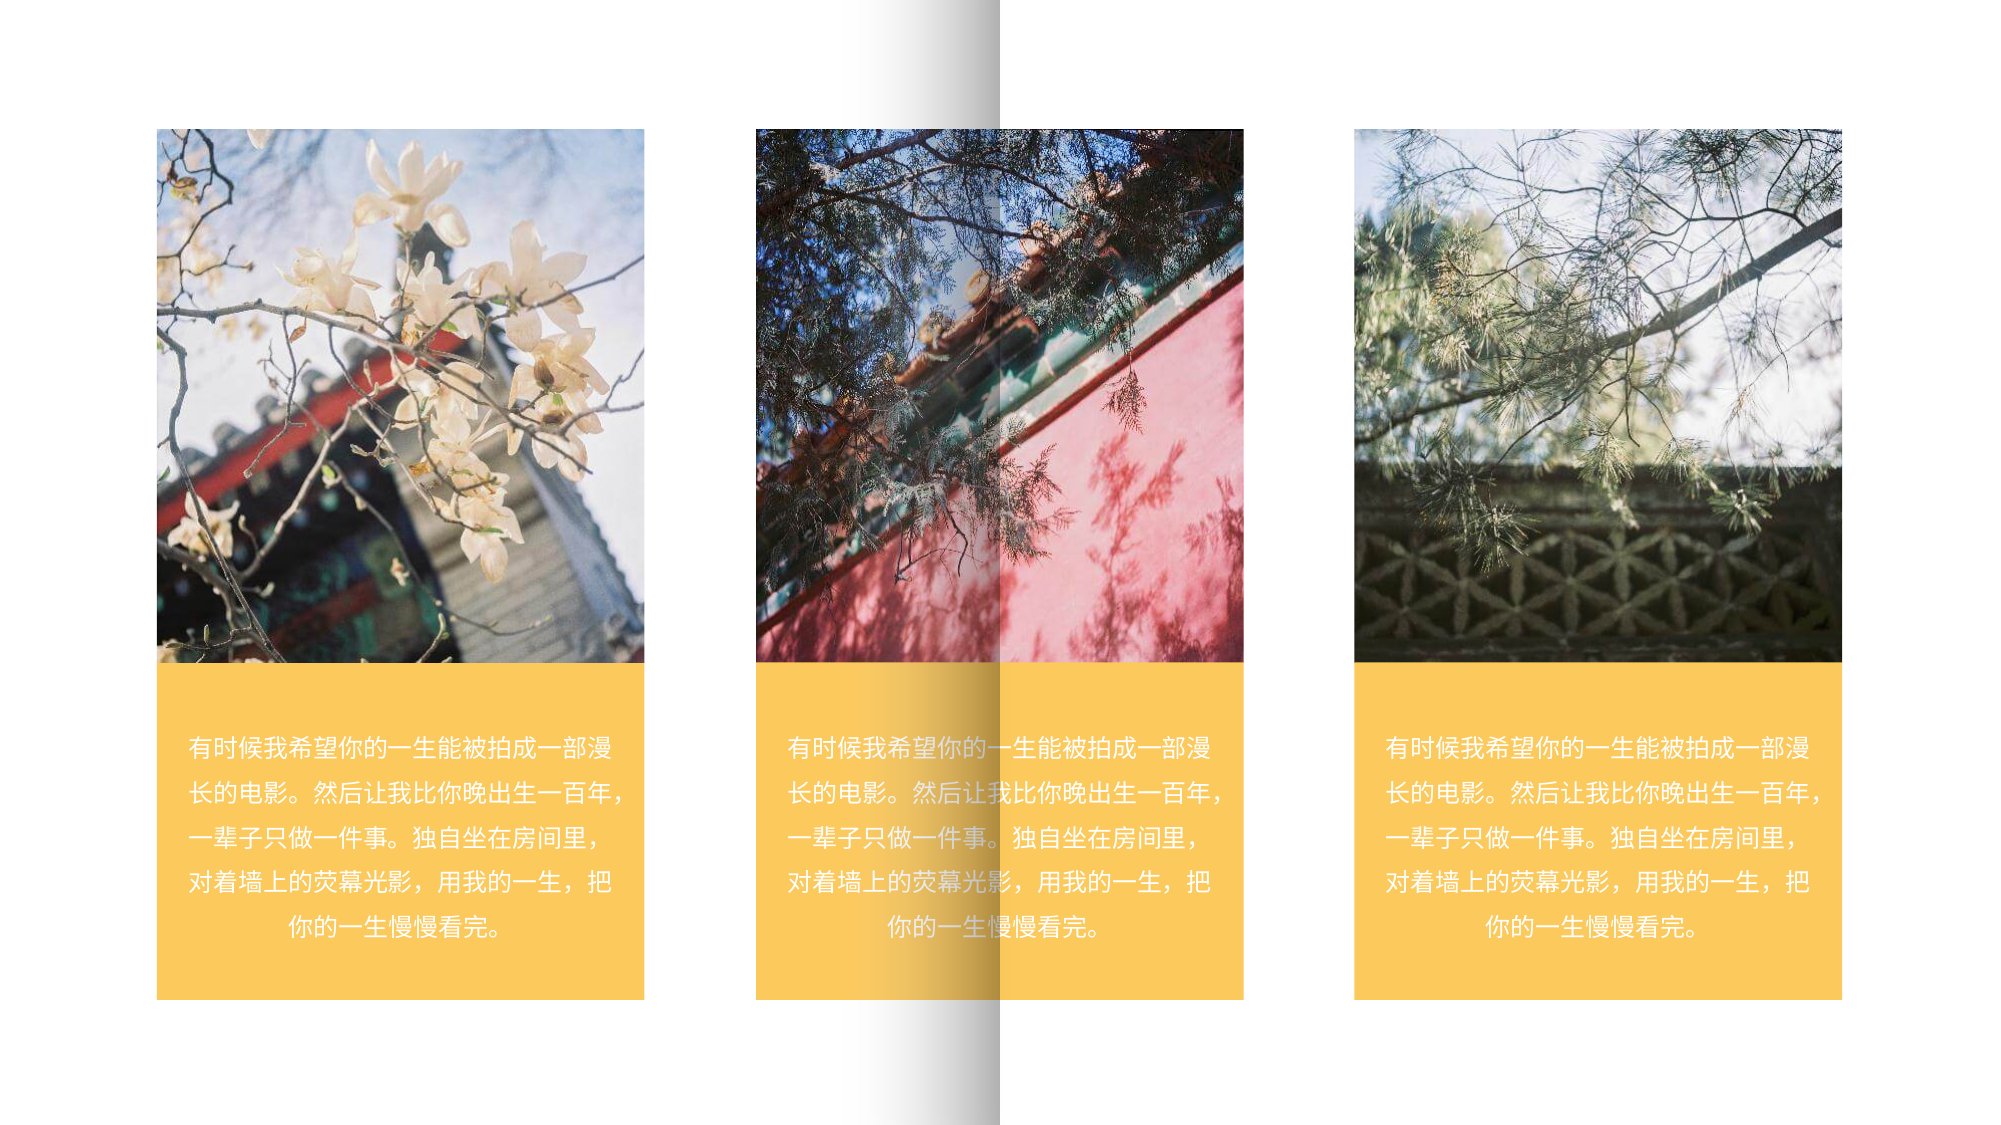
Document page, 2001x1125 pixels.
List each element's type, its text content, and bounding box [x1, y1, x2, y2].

text_box [1004, 661, 1245, 1001]
text_box [0, 0, 1001, 1125]
text_box 有时候我希望你的一生能被拍成一部漫长的电影。然后让我比你晚出生一百年，一辈子只做一件事。独自坐在房间里，对着墙上的荧幕光影，用我的一生，把你的一生慢慢看完。 [1369, 710, 1828, 950]
text_box [1353, 661, 1843, 1001]
text_box 有时候我希望你的一生能被拍成一部漫长的电影。然后让我比你晚出生一百年，一辈子只做一件事。独自坐在房间里，对着墙上的荧幕光影，用我的一生，把你的一生慢慢看完。 [1004, 710, 1229, 950]
text_box [1004, 129, 1245, 661]
text_box [1353, 129, 1843, 661]
